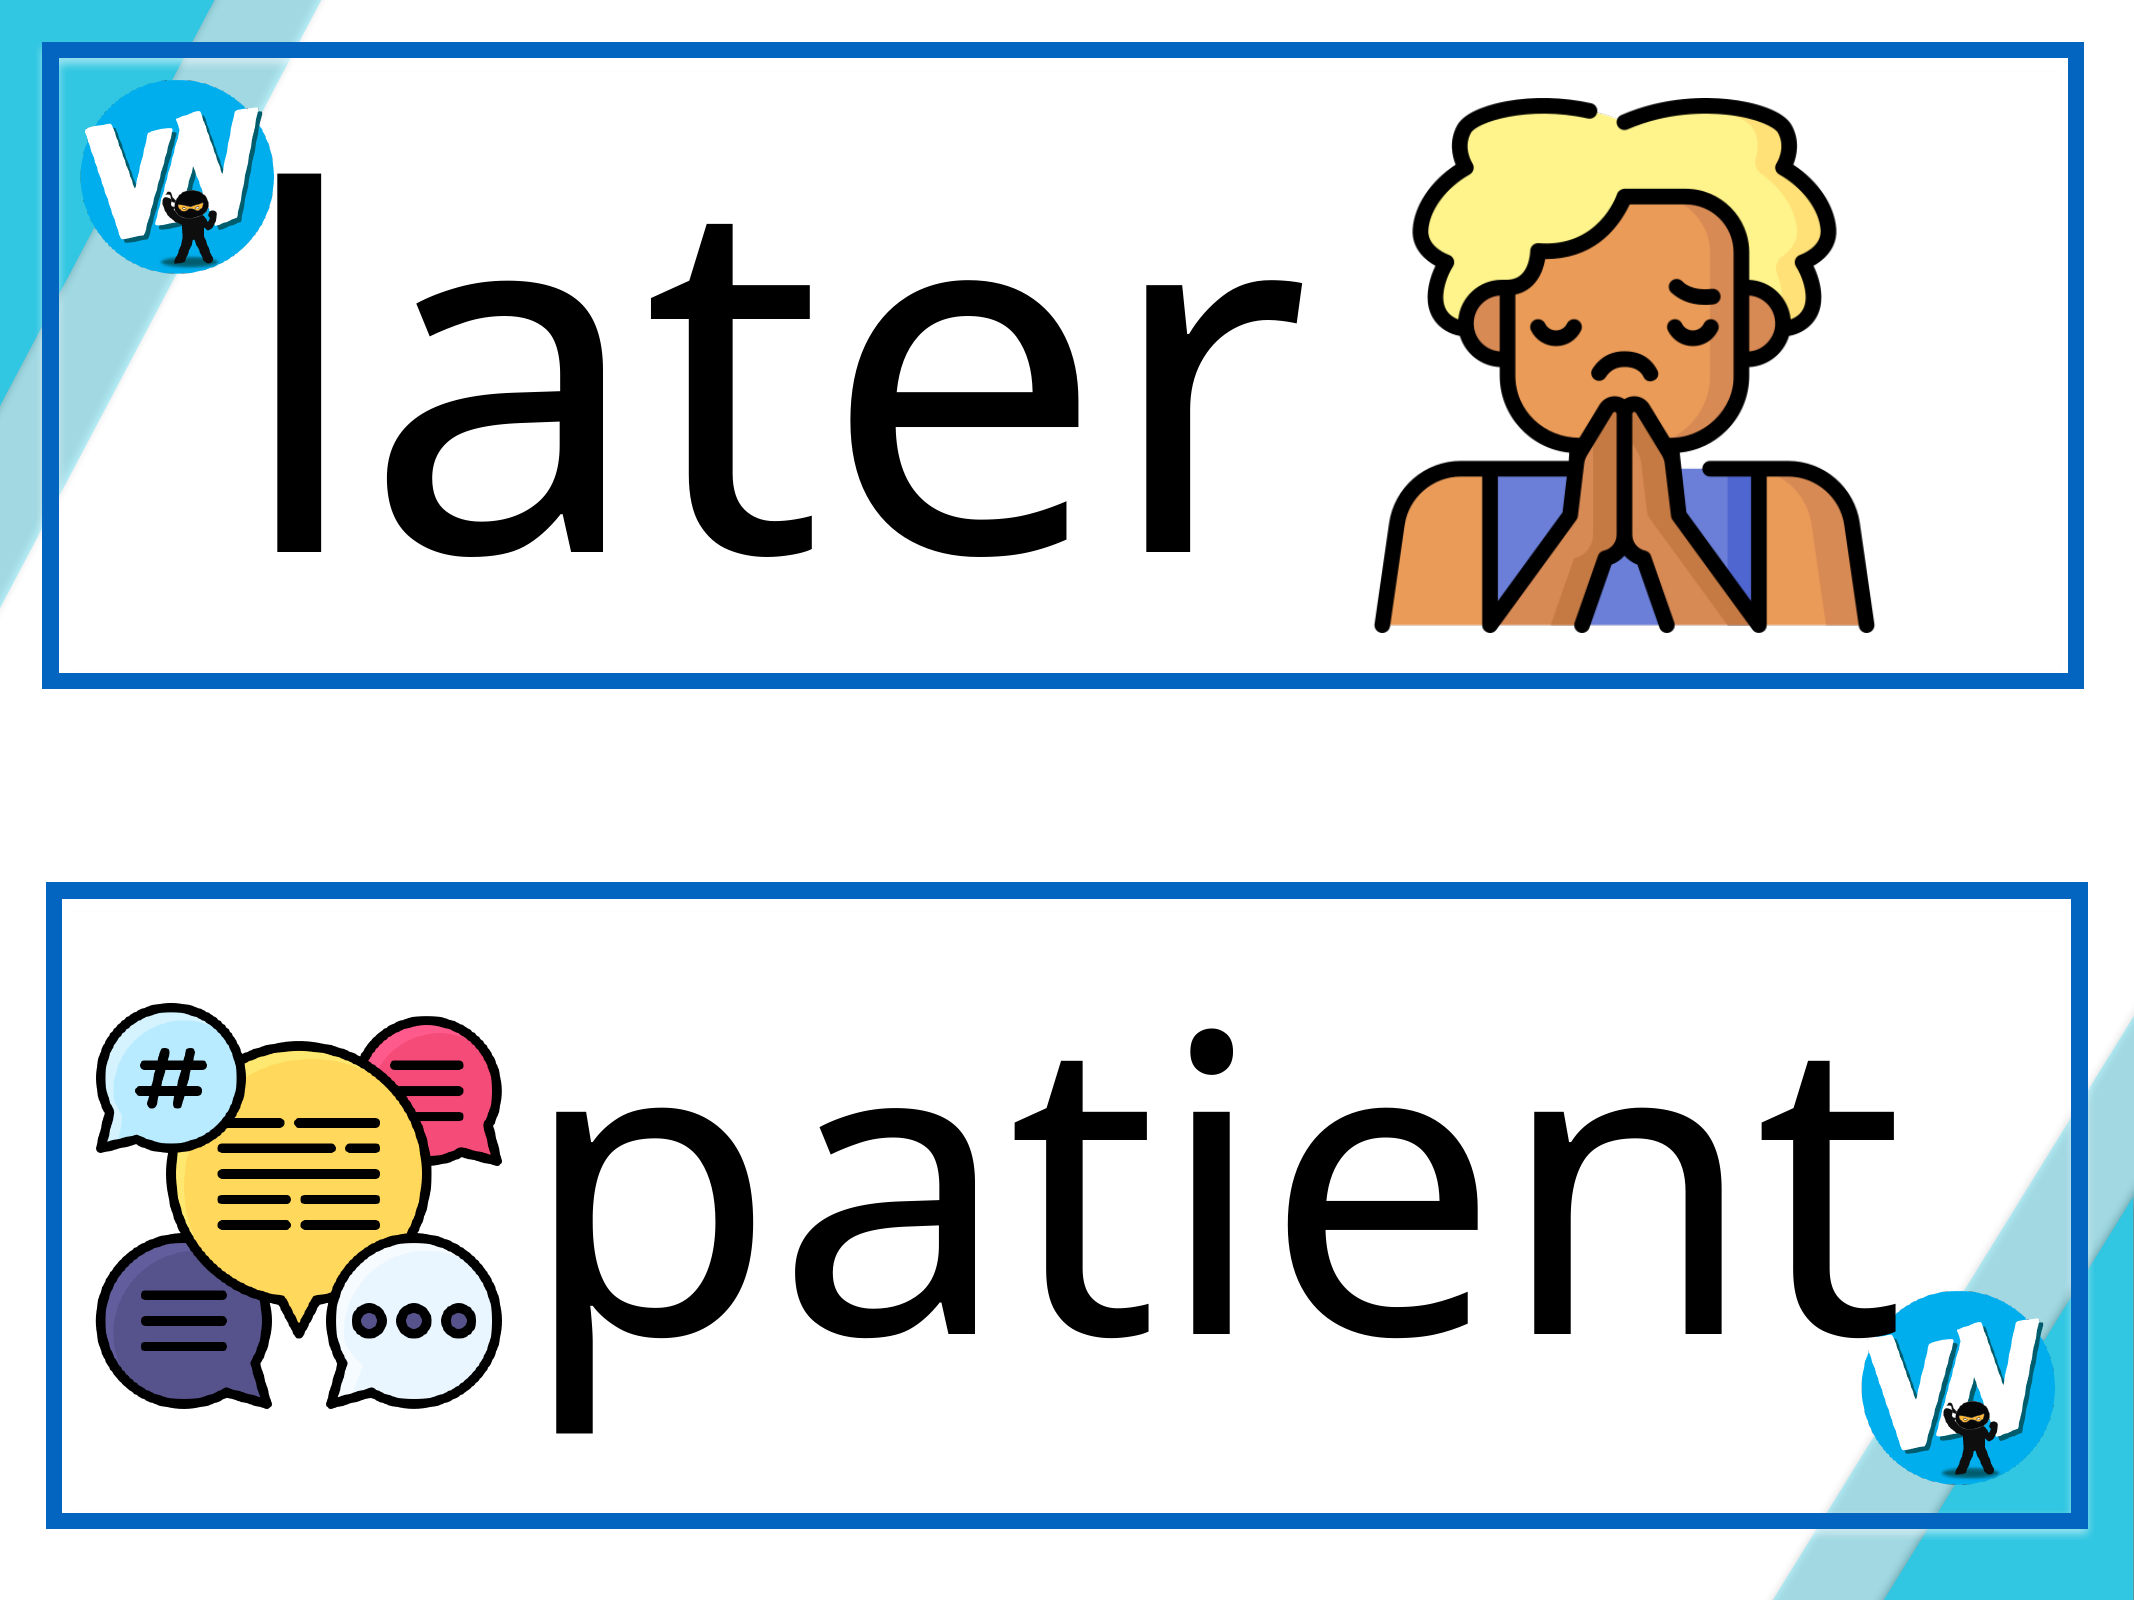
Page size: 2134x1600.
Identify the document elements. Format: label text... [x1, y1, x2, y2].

text_box later [227, 46, 1319, 661]
text_box [86, 50, 2076, 681]
picture [57, 77, 299, 278]
picture [93, 1001, 504, 1411]
picture [1837, 1288, 2080, 1488]
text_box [1963, 235, 2134, 1600]
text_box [0, 0, 78, 1544]
text_box patient [200, 911, 1956, 1426]
picture [1357, 98, 1892, 633]
text_box [86, 890, 1956, 1522]
